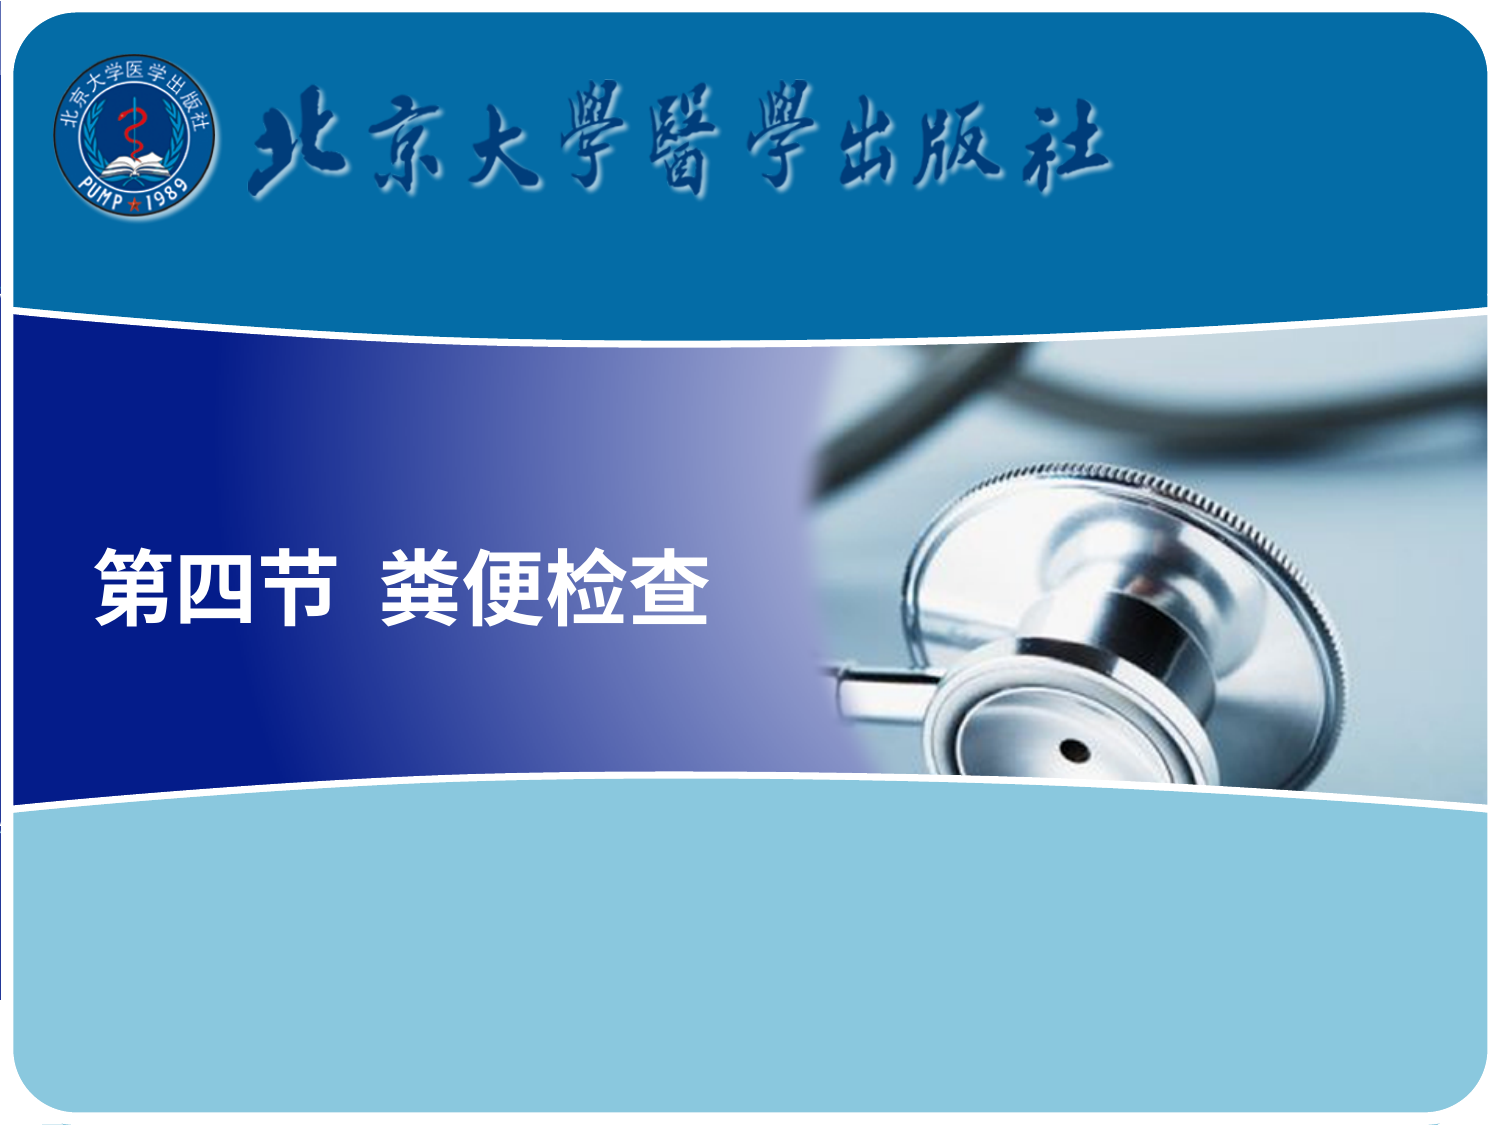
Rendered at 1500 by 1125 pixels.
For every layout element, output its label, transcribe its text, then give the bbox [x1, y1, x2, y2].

picture [14, 315, 1487, 805]
picture [53, 54, 1117, 225]
title 第四节 粪便检查 [52, 373, 751, 749]
